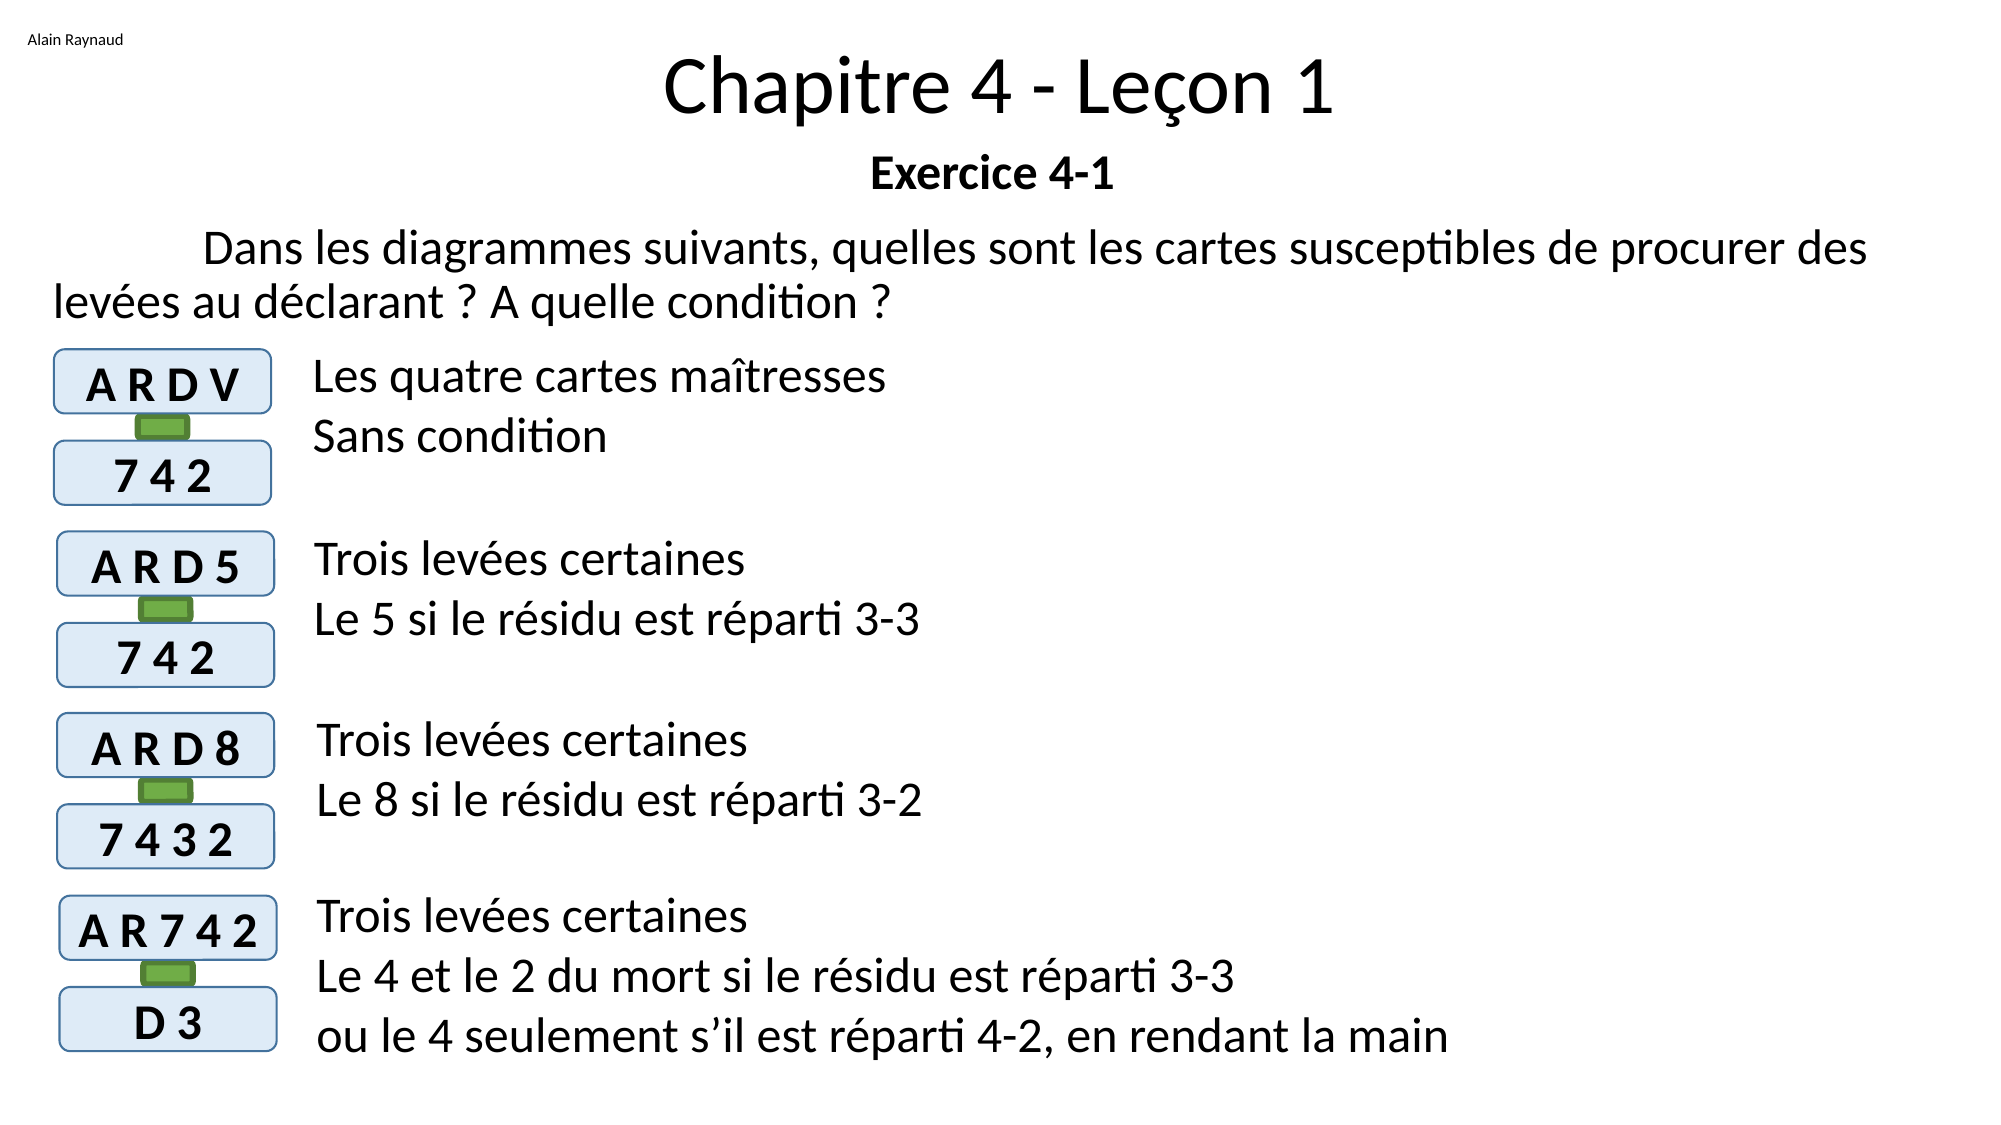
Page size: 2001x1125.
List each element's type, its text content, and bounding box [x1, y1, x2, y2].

text_box Trois levées certaines Le 5 si le résidu est réparti 3-3 [299, 518, 1951, 653]
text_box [57, 531, 275, 687]
title Chapitre 4 - Leçon 1 [249, 38, 1750, 139]
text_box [57, 712, 275, 869]
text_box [59, 895, 277, 1052]
text_box Alain Raynaud [12, 21, 147, 57]
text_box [53, 349, 272, 505]
text_box Les quatre cartes maîtresses Sans condition [297, 335, 1949, 471]
text_box Trois levées certaines Le 4 et le 2 du mort si le résidu est réparti 3-3 ou le 4 seulement s’il est réparti 4-2, en rendant la main [301, 874, 1953, 1070]
subtitle Exercice 4-1 Dans les diagrammes suivants, quelles sont les cartes susceptibles de procurer des levées au déclarant ? A quelle condition ? [37, 139, 1948, 1088]
text_box Trois levées certaines Le 8 si le résidu est réparti 3-2 [301, 698, 1953, 834]
